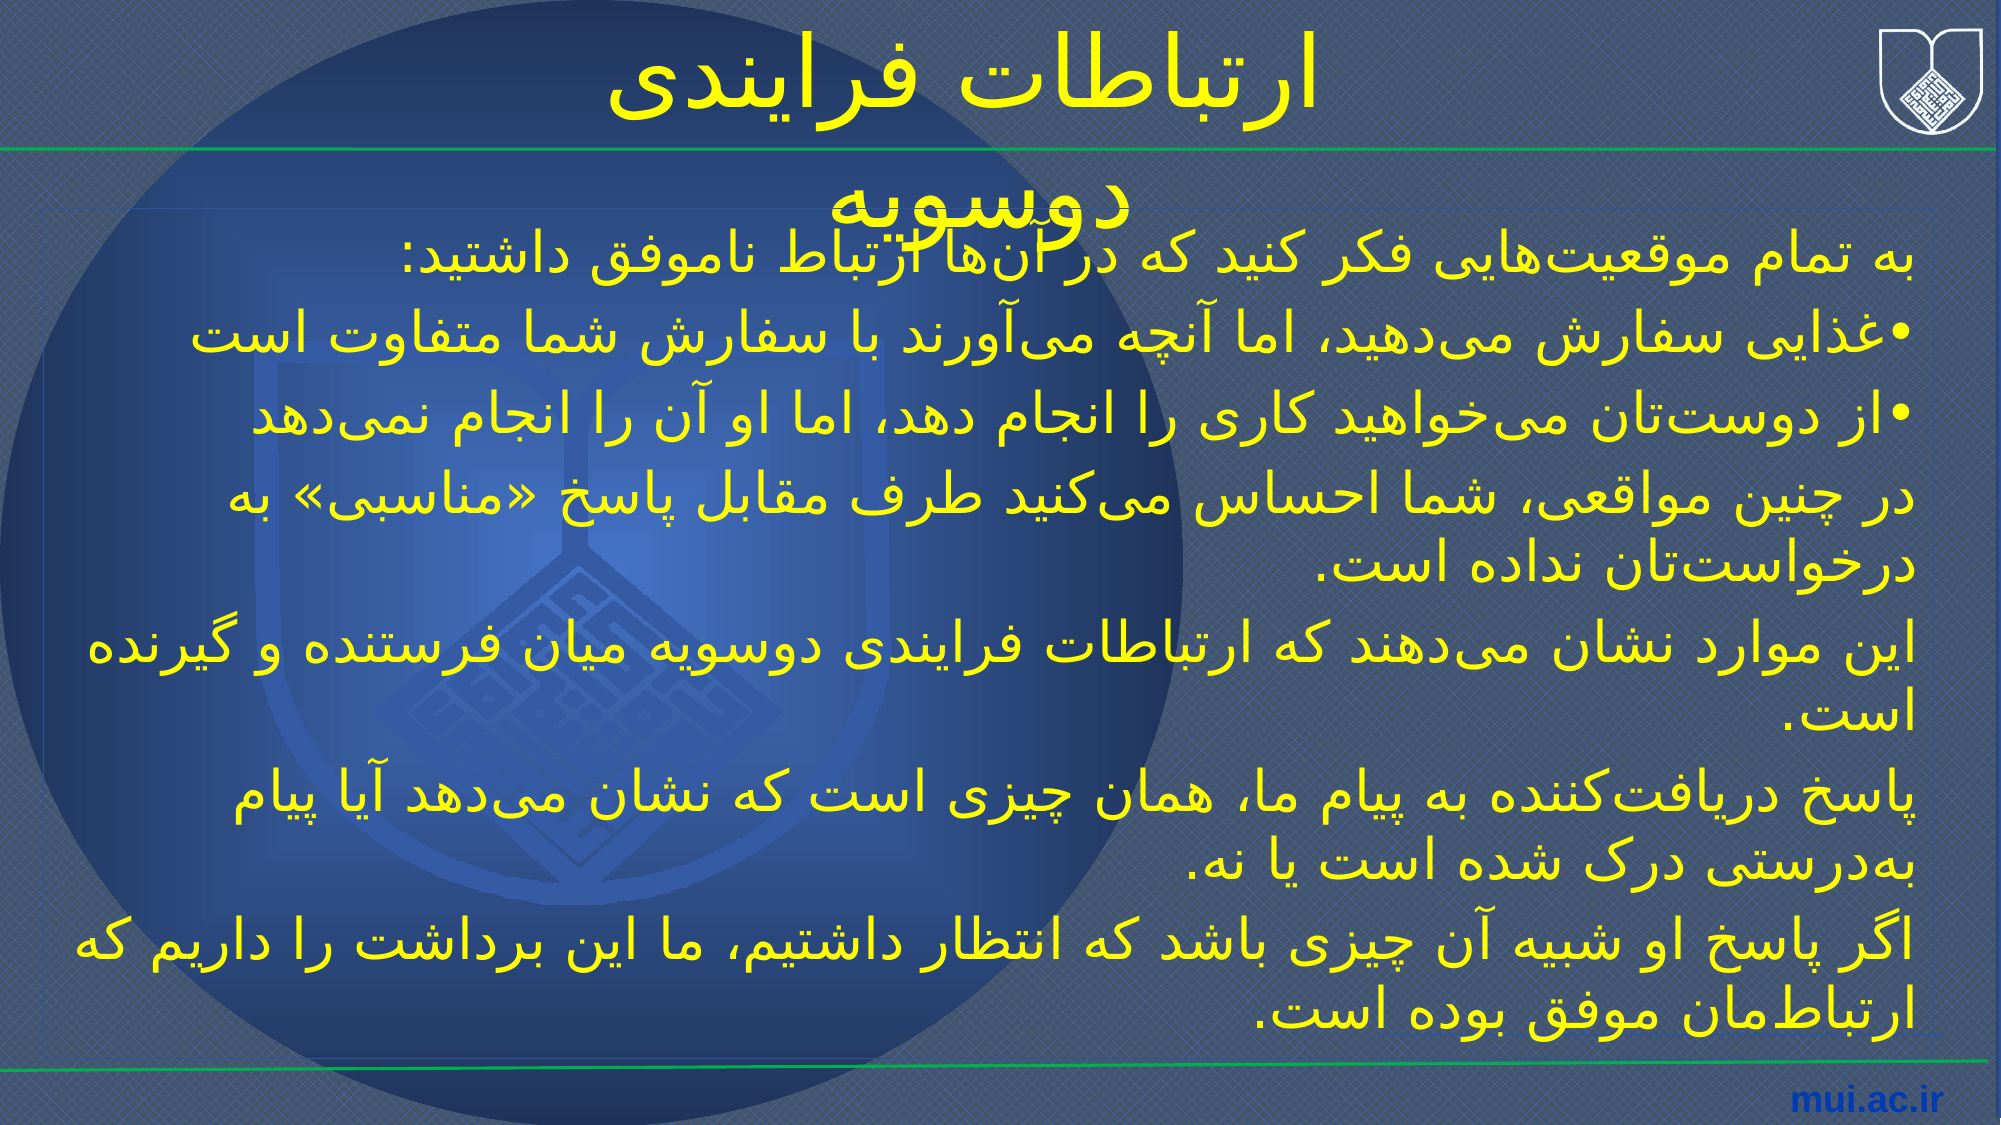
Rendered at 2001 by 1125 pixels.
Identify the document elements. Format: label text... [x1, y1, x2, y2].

list به تمام موقعیت‌هایی فکر کنید که در آن‌ها ارتباط ناموفق داشتید: • غذایی سفارش می‌دهید، اما آنچه می‌آورند با سفارش شما متفاوت است • از دوست‌تان می‌خواهید کاری را انجام دهد، اما او آن را انجام نمی‌دهد در چنین مواقعی، شما احساس می‌کنید طرف مقابل پاسخ «مناسبی» به درخواست‌تان نداده است. این موارد نشان می‌دهند که ارتباطات فرایندی دوسویه میان فرستنده و گیرنده است. پاسخ دریافت‌کننده به پیام ما، همان چیزی است که نشان می‌دهد آیا پیام به‌درستی درک شده است یا نه. اگر پاسخ او شبیه آن چیزی باشد که انتظار داشتیم، ما این برداشت را داریم که ارتباط‌مان موفق بوده است. [43, 208, 1934, 1059]
picture [1874, 0, 1988, 138]
text_box ارتباطات فرایندی دوسویه [456, 0, 1473, 117]
